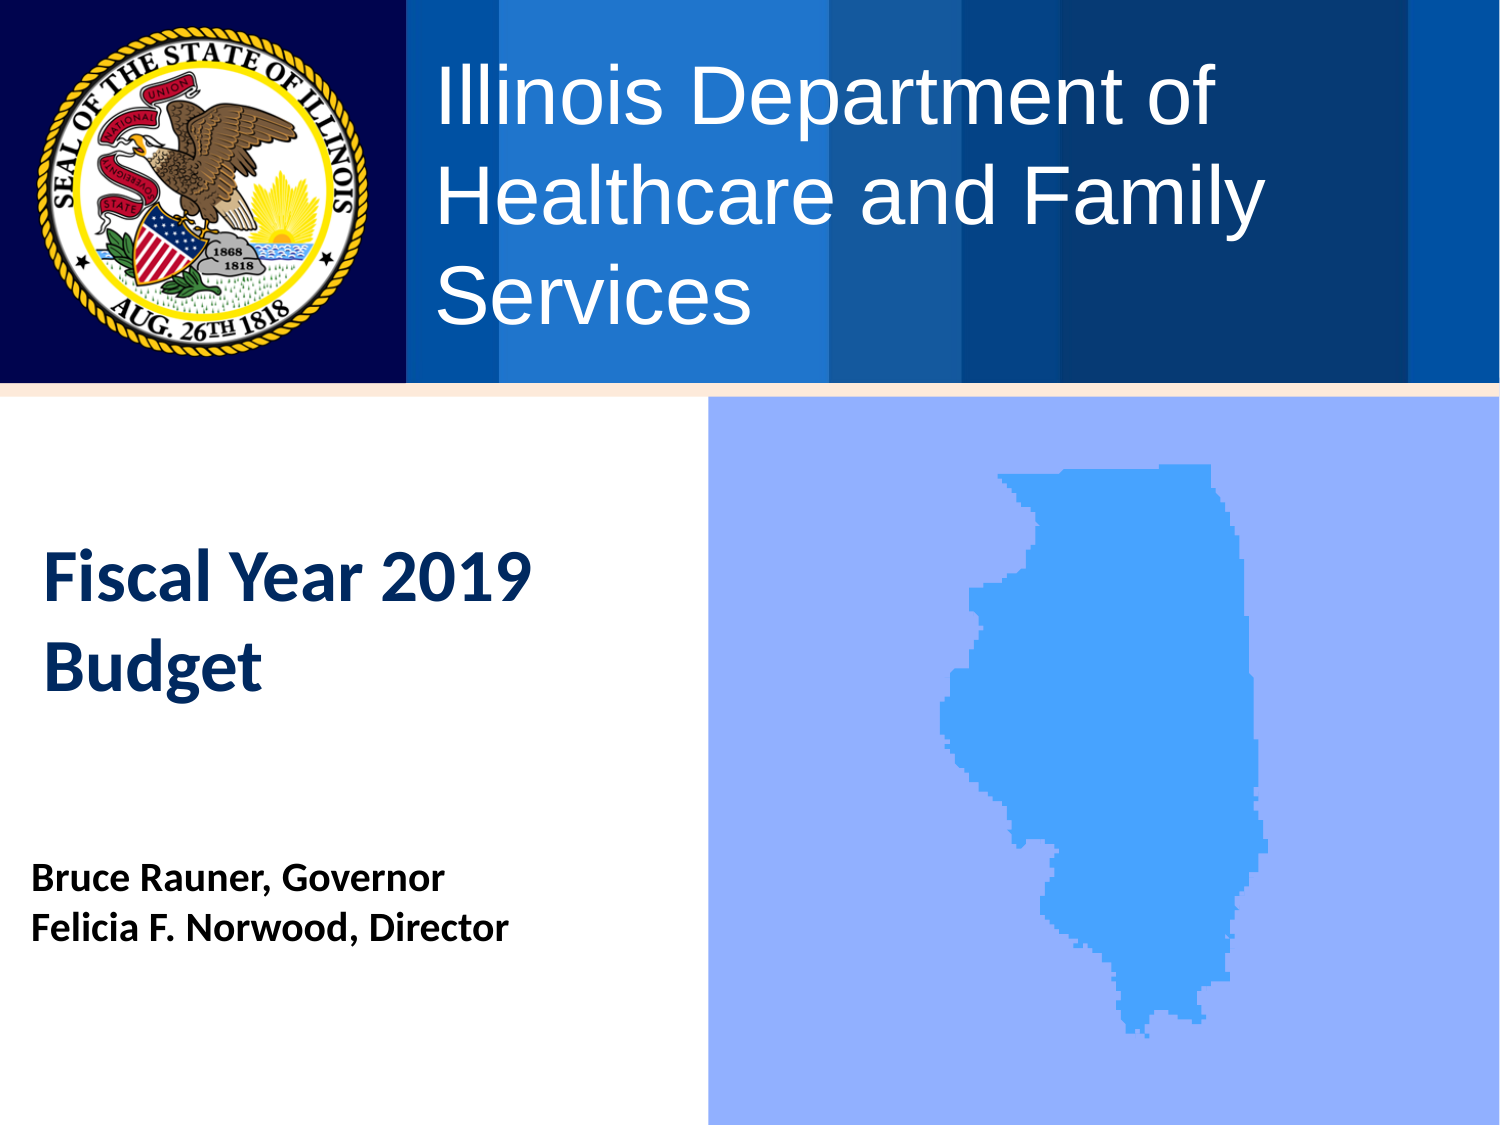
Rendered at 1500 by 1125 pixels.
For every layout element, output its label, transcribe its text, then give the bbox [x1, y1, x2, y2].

title Fiscal Year 2019 Budget [28, 518, 690, 640]
subtitle Bruce Rauner, Governor Felicia F. Norwood, Director [16, 842, 704, 1027]
picture [36, 26, 369, 357]
text_box Illinois Department of Healthcare and Family Services [419, 33, 1401, 349]
picture [406, 0, 1500, 383]
